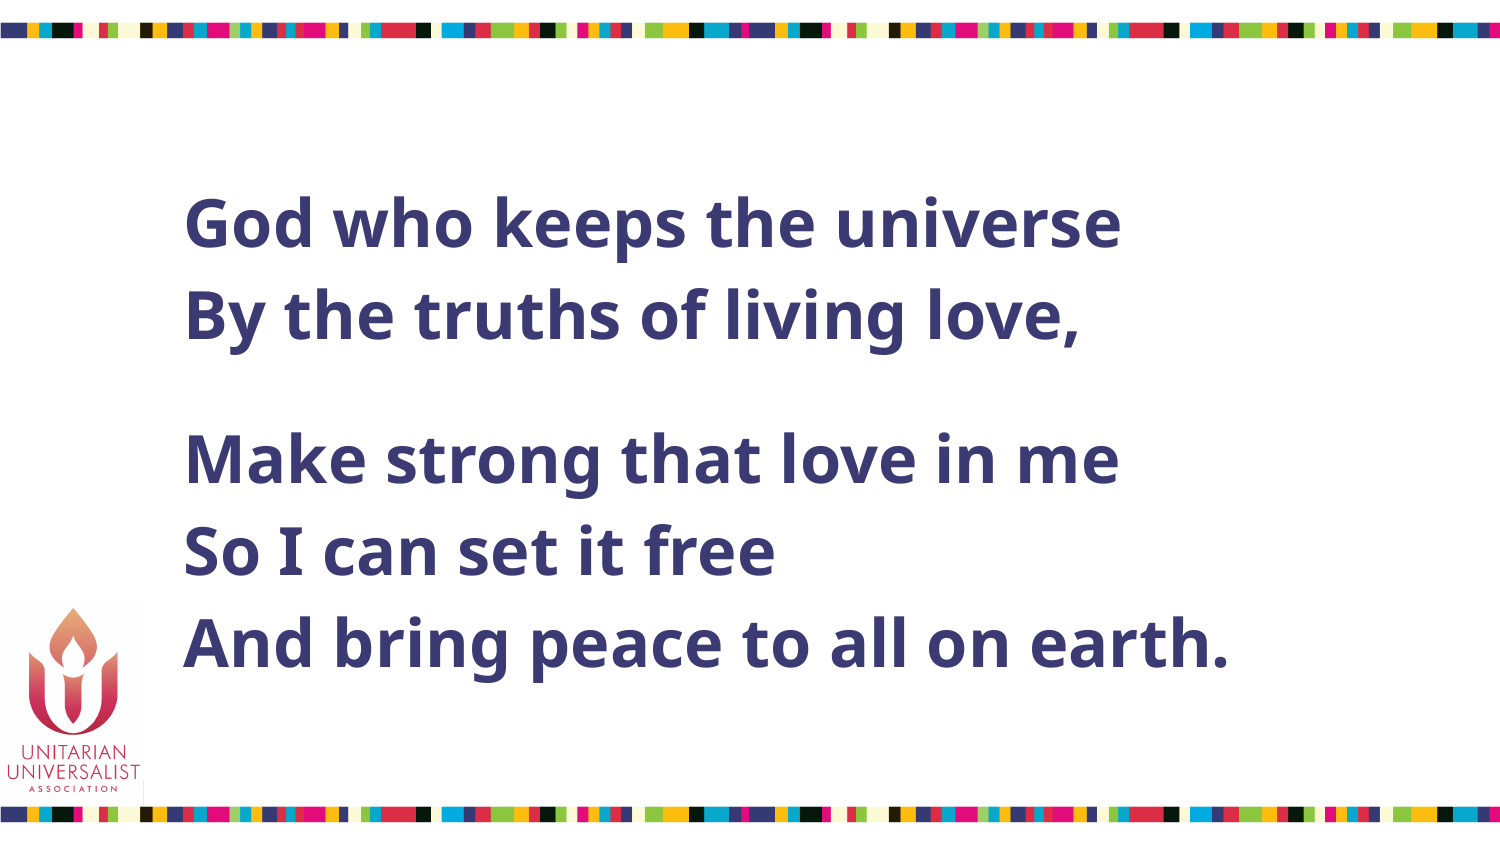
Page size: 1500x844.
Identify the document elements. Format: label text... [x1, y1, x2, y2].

picture [0, 22, 1500, 40]
picture [0, 600, 1500, 824]
text_box God who keeps the universe By the truths of living love, Make strong that love in me So I can set it free And bring peace to all on earth. [168, 154, 1421, 696]
